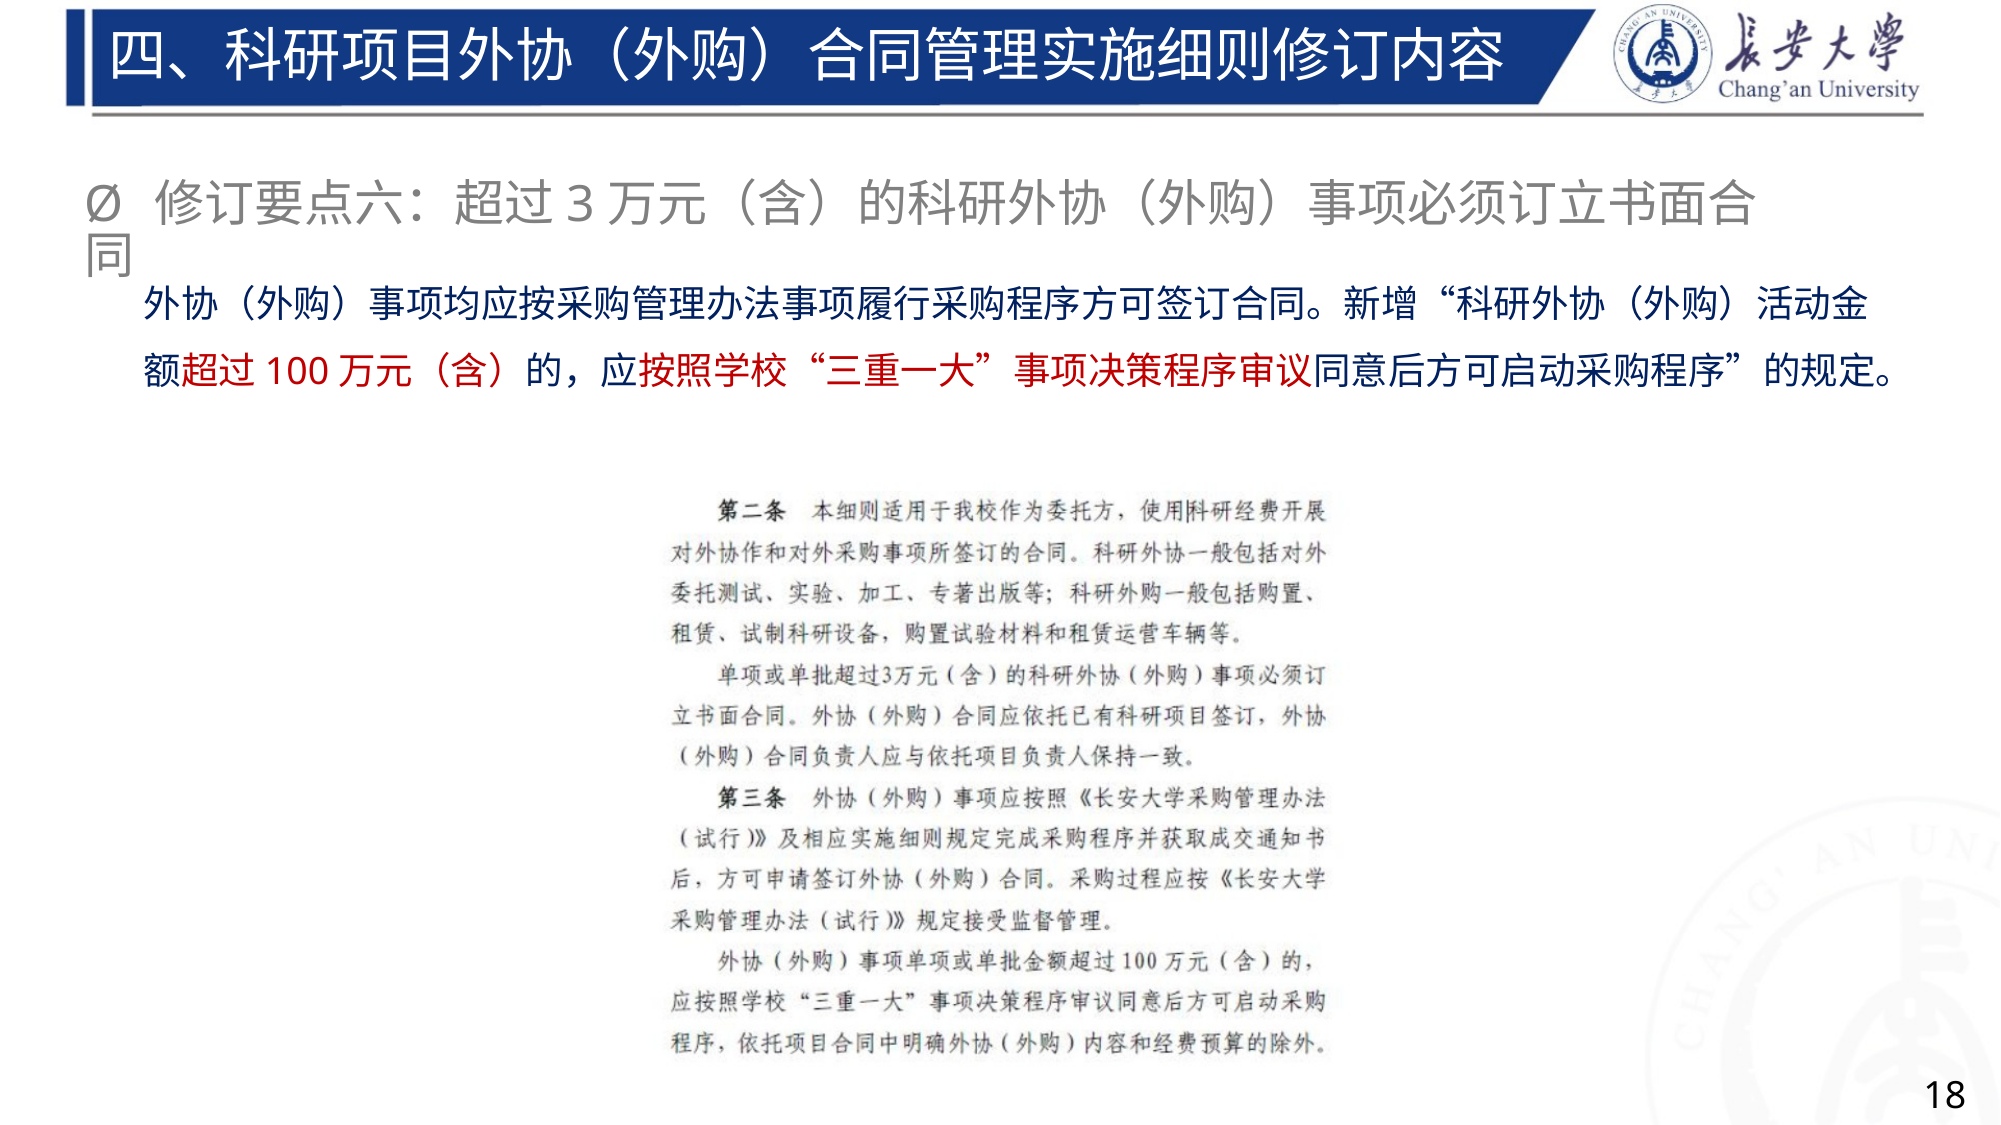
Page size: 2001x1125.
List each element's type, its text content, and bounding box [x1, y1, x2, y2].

text_box Ø 修订要点六：超过3万元（含）的科研外协（外购）事项必须订立书面合同 [84, 178, 1800, 284]
text_box 外协（外购）事项均应按采购管理办法事项履行采购程序方可签订合同。新增“科研外协（外购）活动金 额超过100万元（含）的，应按照学校“三重一大”事项决策程序审议同意后方可启动采购程序”的规定。 [143, 286, 1926, 392]
text_box [0, 0, 2000, 1125]
text_box 四、科研项目外协（外购）合同管理实施细则修订内容 [108, 27, 1534, 88]
text_box 18 [1923, 1076, 1990, 1116]
